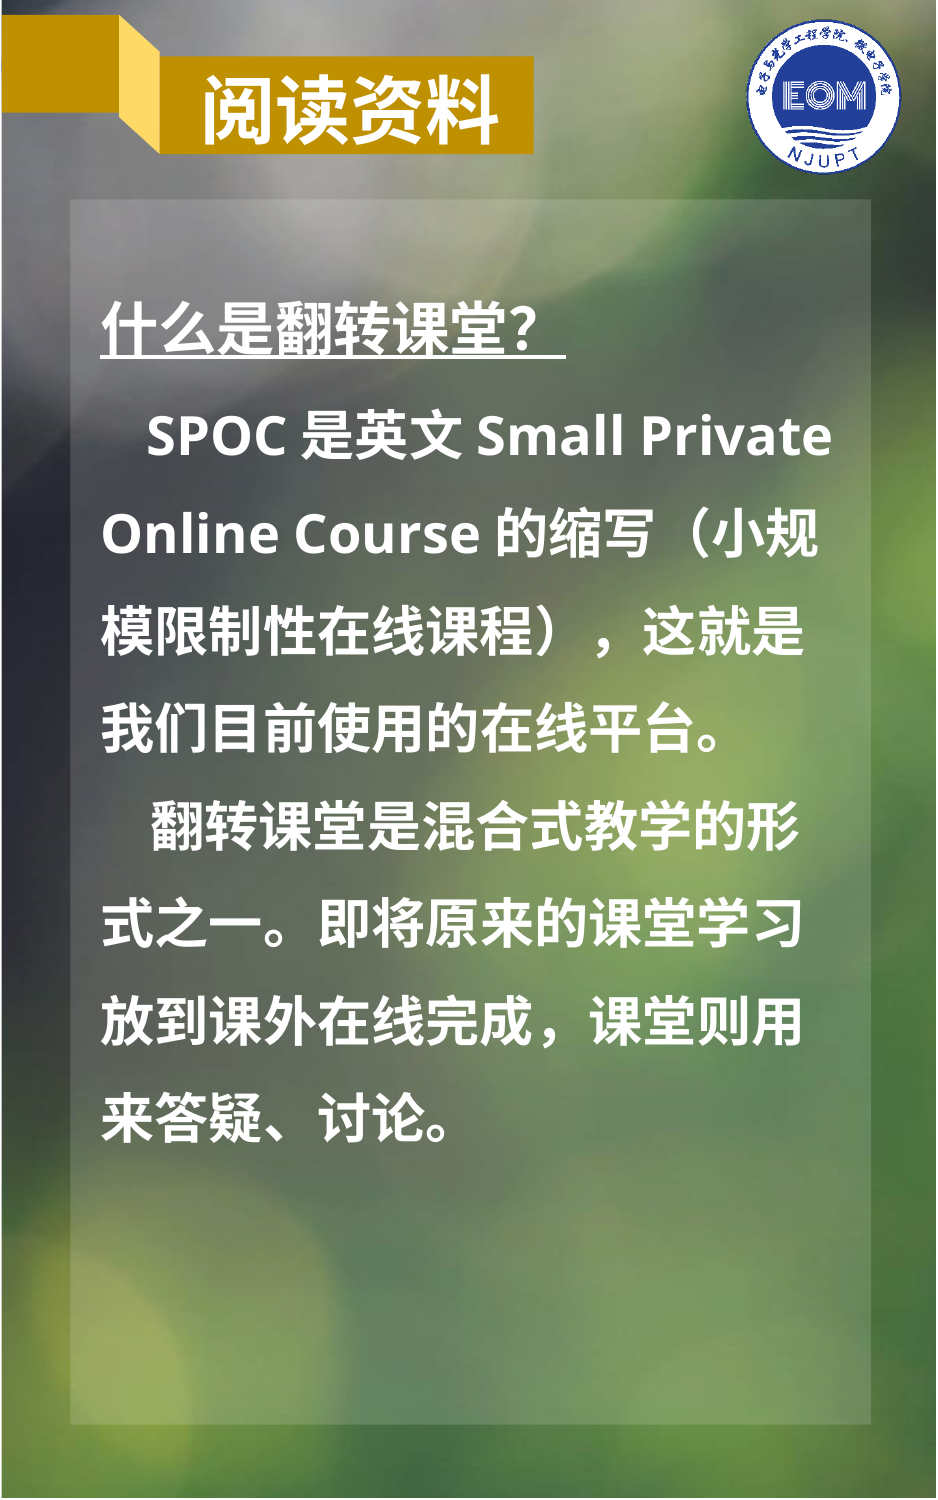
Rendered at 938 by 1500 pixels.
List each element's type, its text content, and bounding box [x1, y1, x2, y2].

text_box [70, 199, 871, 1425]
text_box 什么是翻转课堂？ SPOC是英文Small Private Online Course的缩写（小规模限制性在线课程），这就是我们目前使用的在线平台。 翻转课堂是混合式教学的形式之一。即将原来的课堂学习放到课外在线完成，课堂则用来答疑、讨论。 [85, 250, 852, 1157]
picture [1, 0, 936, 1498]
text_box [1, 14, 534, 155]
text_box 阅读资料 [185, 155, 516, 161]
